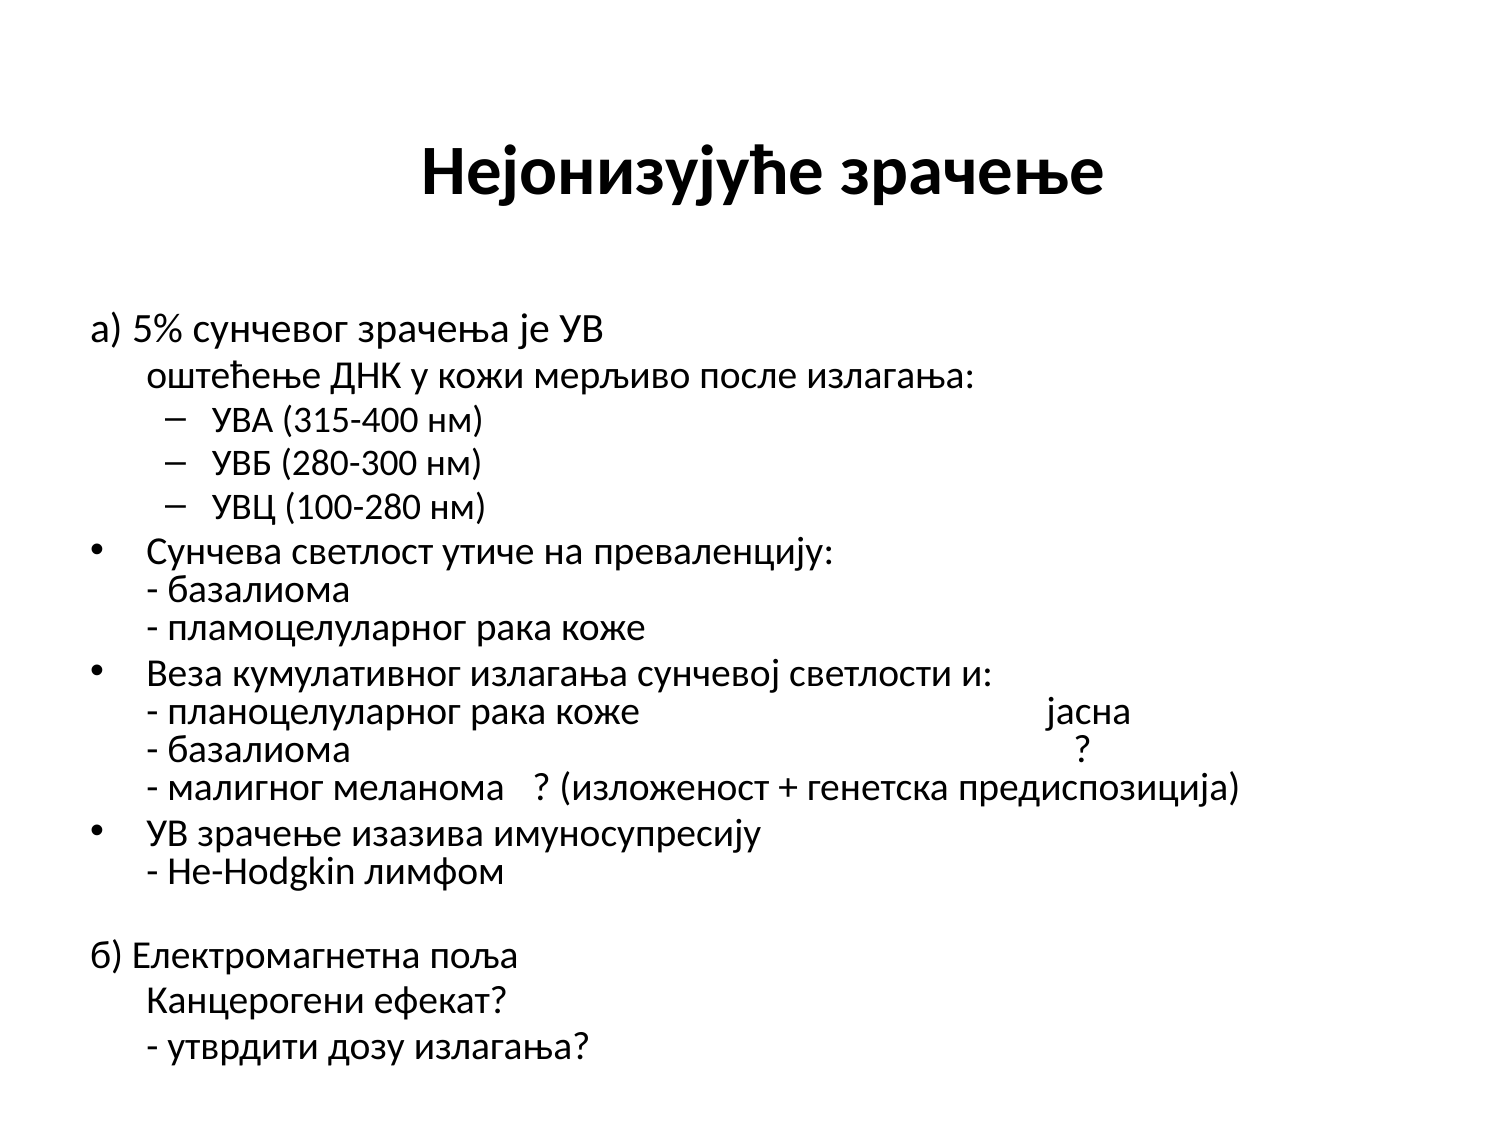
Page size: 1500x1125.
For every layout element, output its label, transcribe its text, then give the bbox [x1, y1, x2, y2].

title Нејонизујуће зрачење [88, 113, 1439, 219]
list а) 5% сунчевог зрачења је УВ оштећење ДНК у кожи мерљиво после излагања: УВА (315-400 нм) УВБ (280-300 нм) УВЦ (100-280 нм) Сунчева светлост утиче на преваленцију: - базалиома - пламоцелуларног рака коже Веза кумулативног излагања сунчевој светлости и: - планоцелуларног рака коже јасна - базалиома ? - малигног меланома ? (изложеност + генетска предиспозиција) УВ зрачење изазива имуносупресију - Не-Hodgkin лимфом б) Електромагнетна поља Канцерогени ефекат? - утврдити дозу излагања? [75, 302, 1425, 1118]
